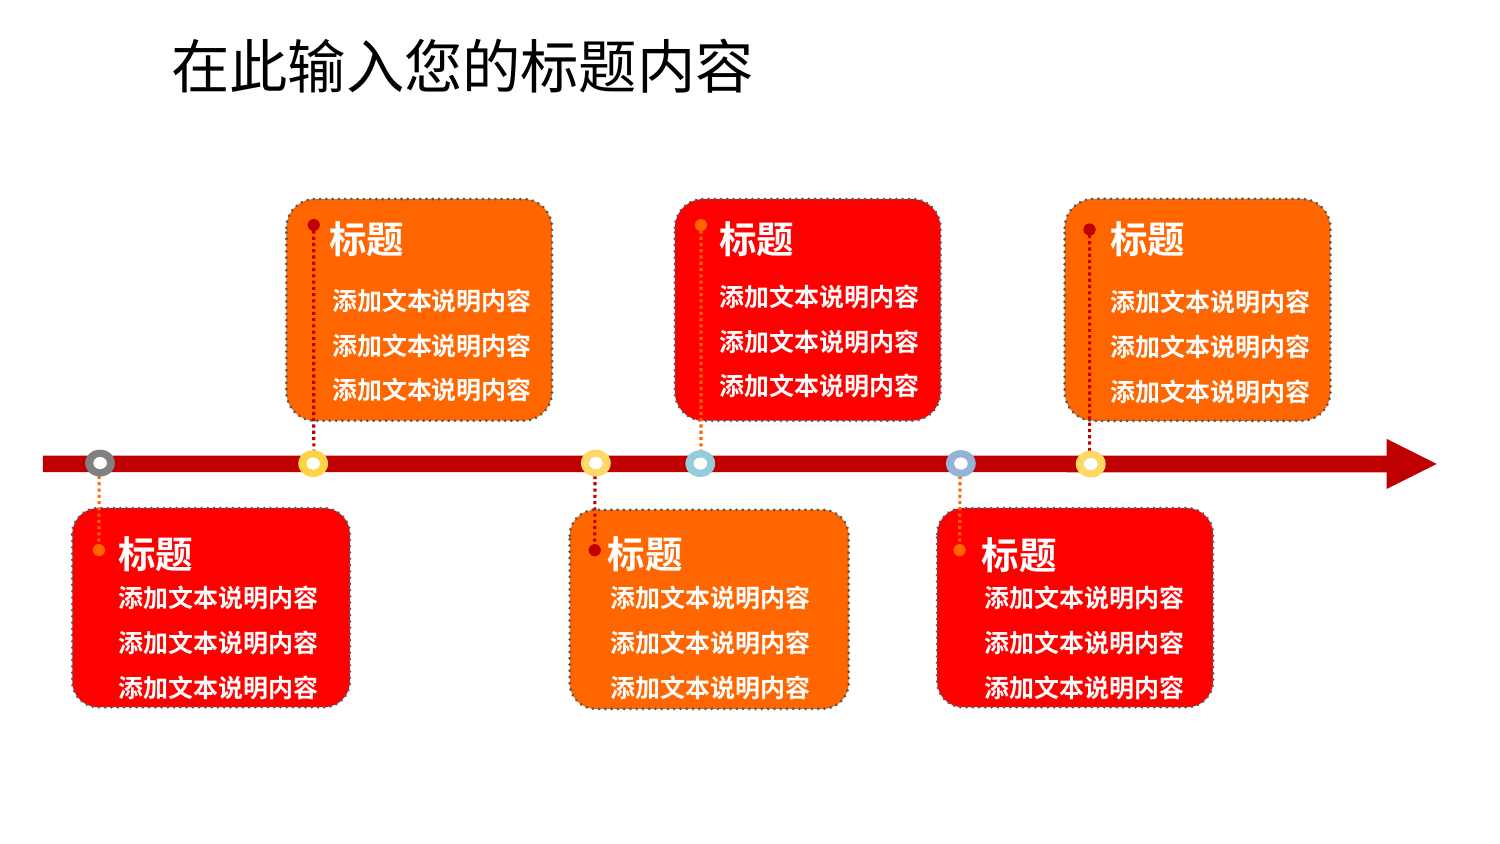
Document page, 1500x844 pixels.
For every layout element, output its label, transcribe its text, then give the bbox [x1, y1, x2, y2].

text_box 标题 [314, 208, 525, 269]
text_box [1083, 223, 1095, 237]
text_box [945, 449, 976, 478]
text_box 标题 [1095, 208, 1331, 264]
text_box [953, 542, 966, 557]
text_box [286, 199, 553, 421]
text_box [569, 509, 846, 709]
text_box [1075, 450, 1106, 478]
text_box [694, 218, 708, 232]
text_box [1064, 198, 1323, 421]
text_box [1202, 585, 1213, 703]
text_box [685, 449, 716, 478]
text_box [72, 508, 350, 708]
text_box 在此输入您的标题内容 [156, 22, 793, 108]
text_box 标题 [704, 208, 915, 258]
text_box 标题 [103, 523, 244, 584]
text_box 添加文本说明内容 添加文本说明内容 添加文本说明内容 [595, 560, 849, 710]
text_box 添加文本说明内容 添加文本说明内容 添加文本说明内容 [104, 560, 341, 710]
text_box [1112, 457, 1437, 471]
text_box [674, 199, 941, 421]
text_box [307, 218, 314, 232]
text_box 标题 [593, 523, 884, 583]
text_box 添加文本说明内容 添加文本说明内容 添加文本说明内容 [1095, 264, 1331, 414]
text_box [84, 449, 116, 477]
text_box 标题 [966, 524, 1343, 585]
text_box [92, 542, 106, 557]
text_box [580, 449, 612, 477]
text_box 添加文本说明内容 添加文本说明内容 添加文本说明内容 [704, 258, 962, 409]
text_box [588, 542, 601, 557]
text_box [937, 508, 1211, 708]
text_box 添加文本说明内容 添加文本说明内容 添加文本说明内容 [969, 560, 1202, 710]
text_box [297, 449, 329, 478]
text_box 添加文本说明内容 添加文本说明内容 添加文本说明内容 [317, 263, 572, 413]
